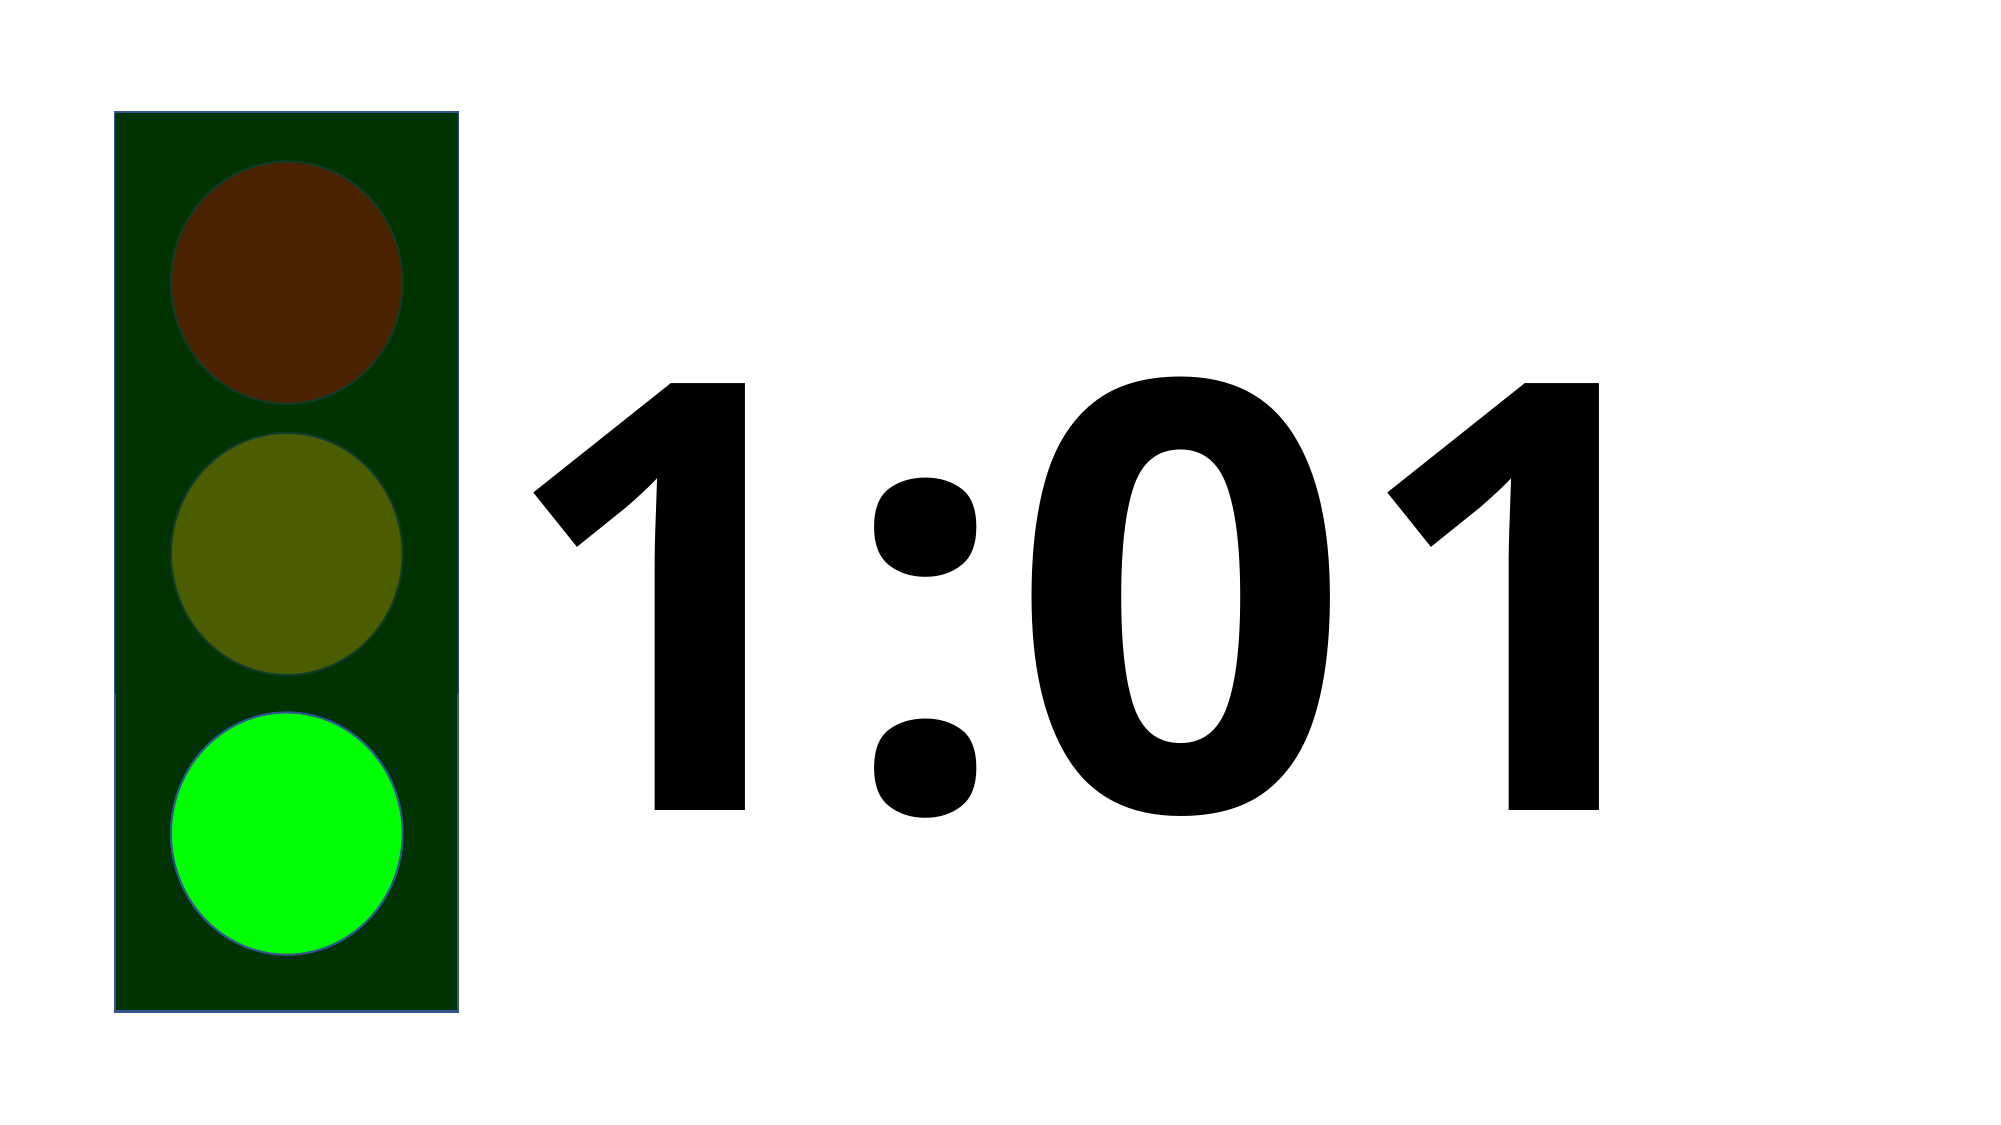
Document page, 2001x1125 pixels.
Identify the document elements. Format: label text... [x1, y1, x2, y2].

text_box [169, 711, 404, 956]
text_box 1:01 [483, 204, 1924, 938]
text_box [114, 112, 459, 695]
text_box [114, 695, 459, 1013]
